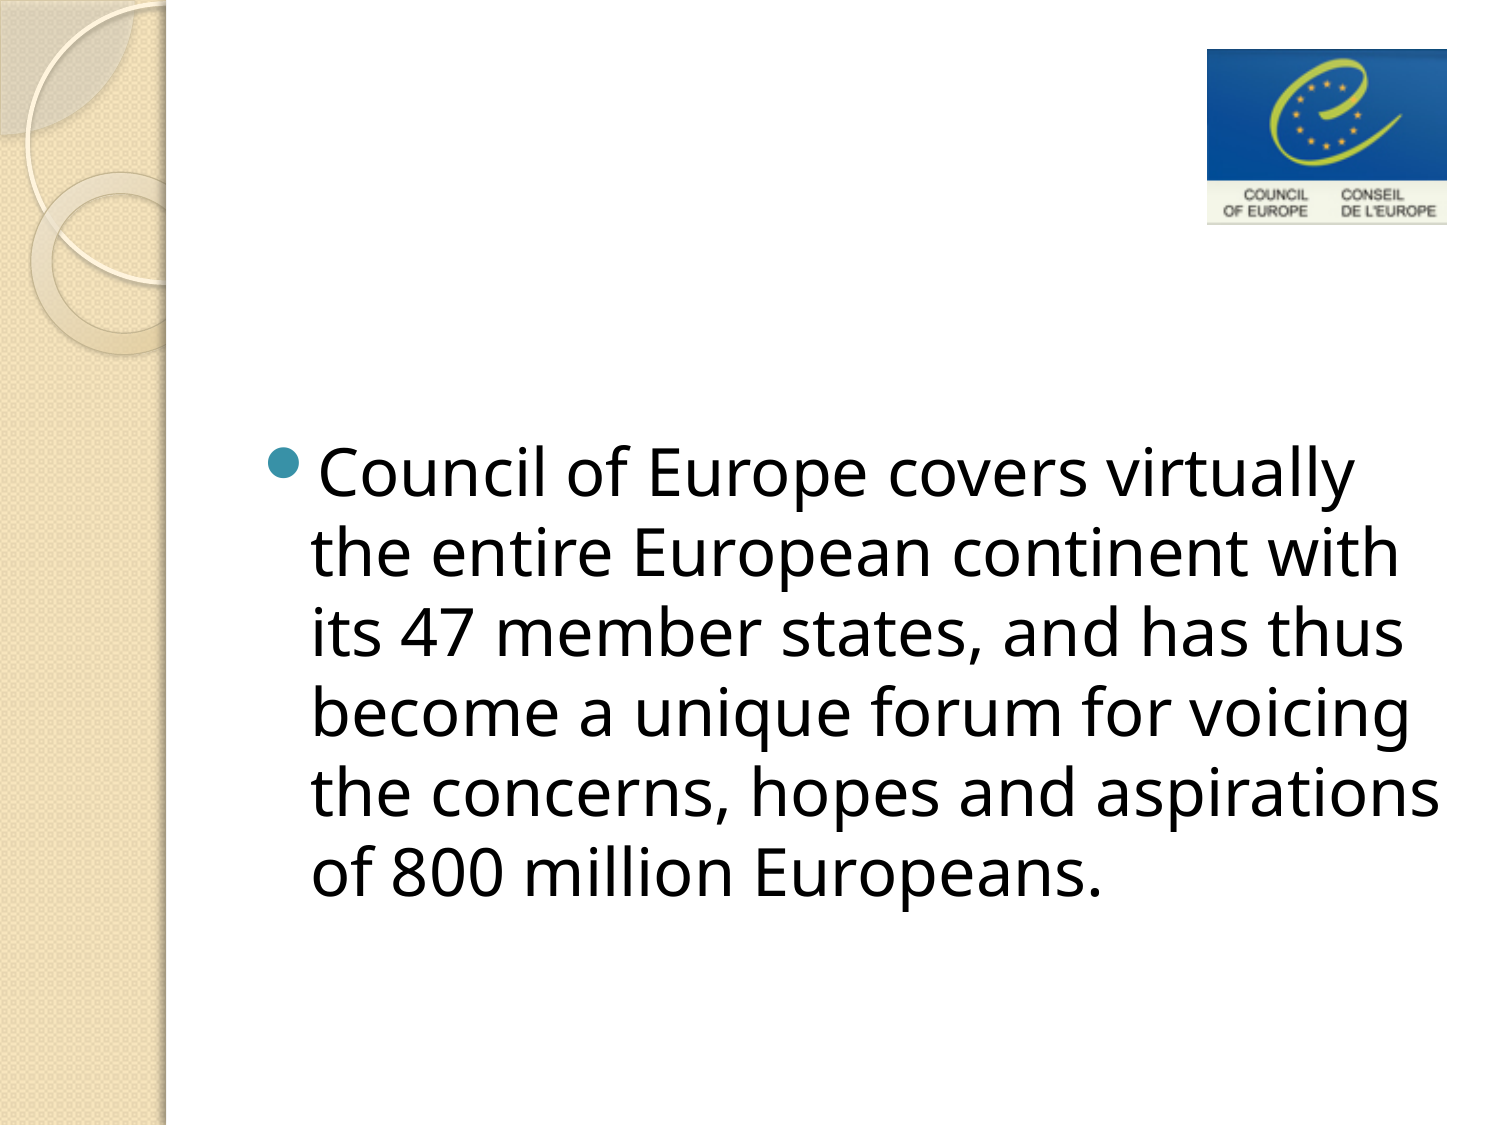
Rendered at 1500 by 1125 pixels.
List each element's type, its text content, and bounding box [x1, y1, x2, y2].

list Council of Europe covers virtually the entire European continent with its 47 member states, and has thus become a unique forum for voicing the concerns, hopes and aspirations of 800 million Europeans. [235, 237, 1466, 1025]
picture [1206, 49, 1447, 226]
